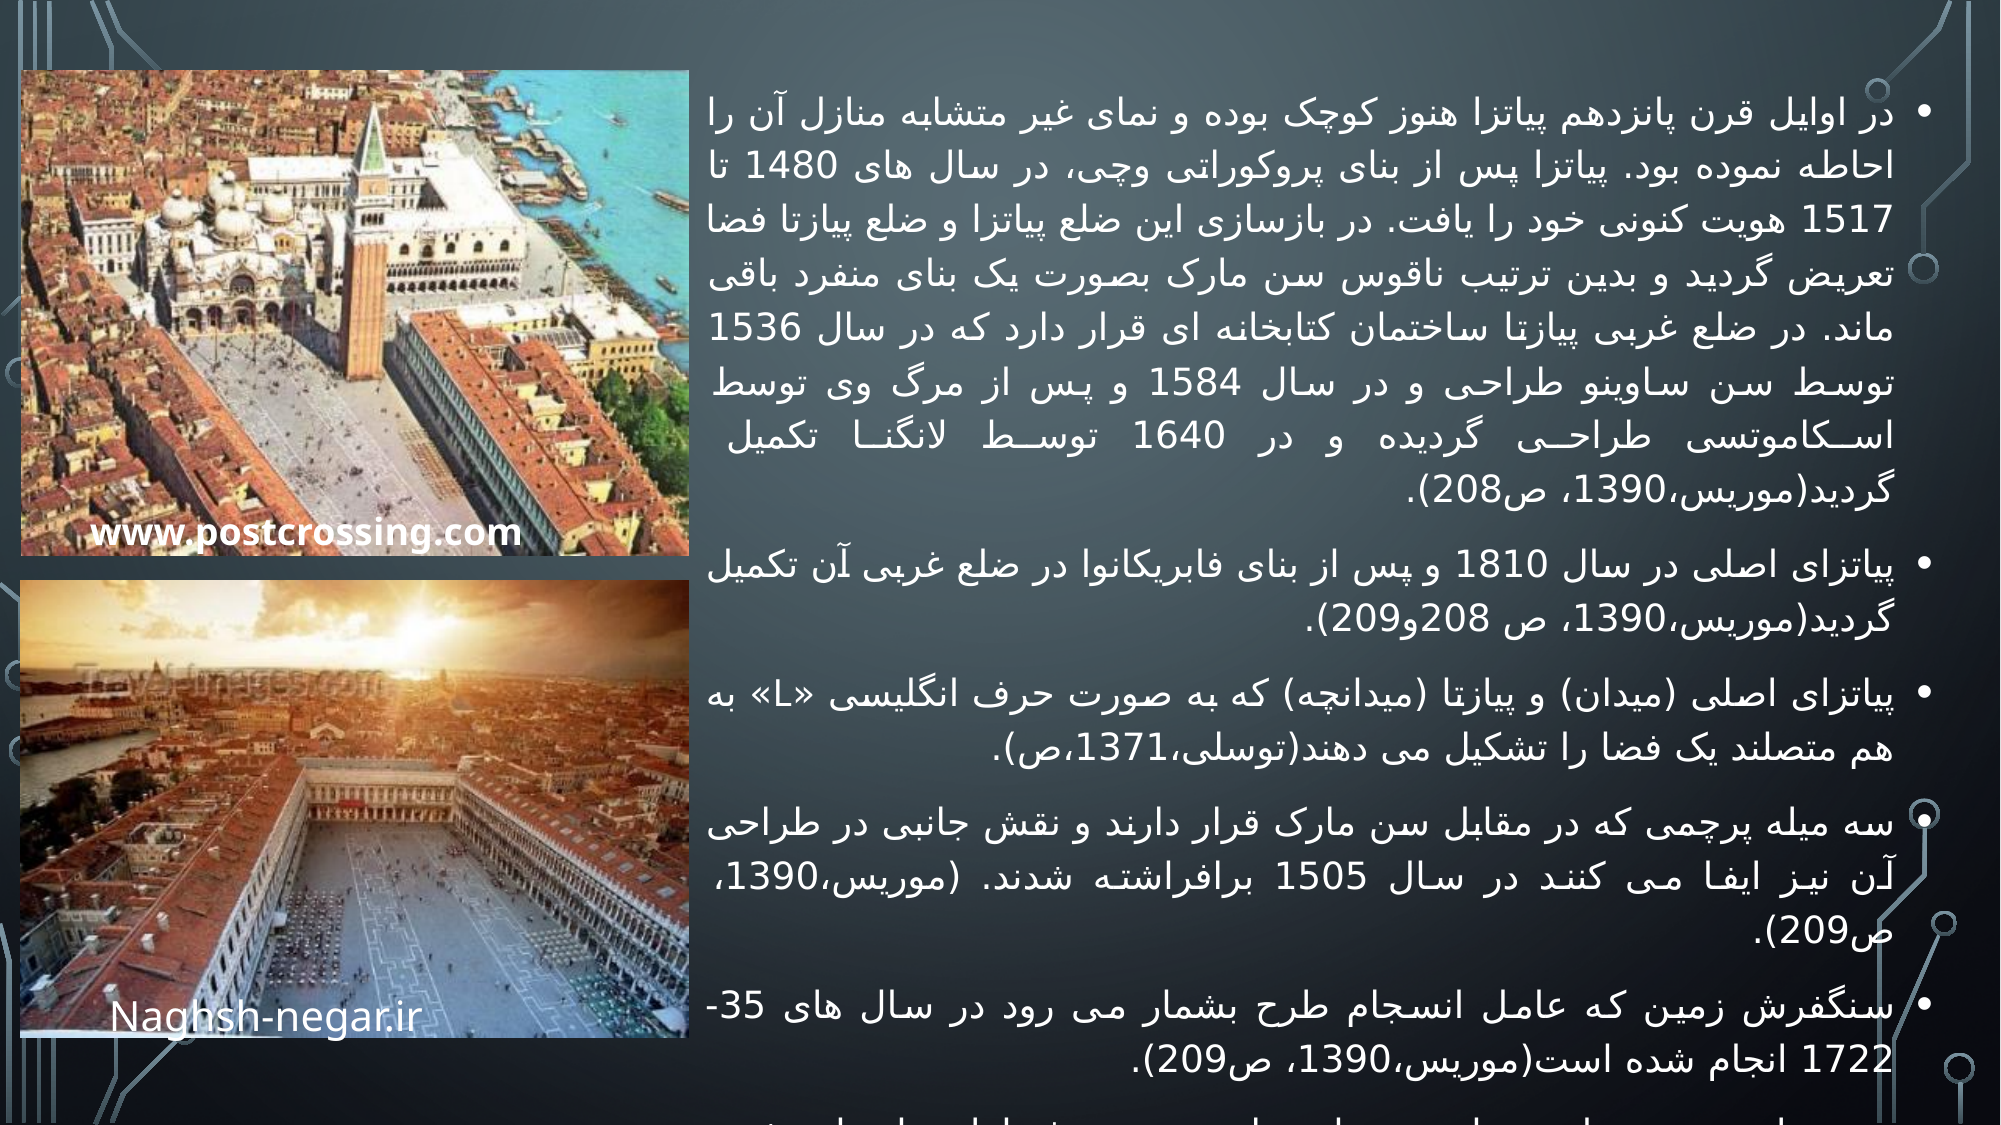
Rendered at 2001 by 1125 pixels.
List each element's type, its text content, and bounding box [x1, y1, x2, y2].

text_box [20, 70, 690, 557]
list در اوایل قرن پانزدهم پیاتزا هنوز کوچک بوده و نمای غیر متشابه منازل آن را احاطه نموده بود. پیاتزا پس از بنای پروکوراتی وچی، در سال های 1480 تا 1517 هویت کنونی خود را یافت. در بازسازی این ضلع پیاتزا و ضلع پیازتا فضا تعریض گردید و بدین ترتیب ناقوس سن مارک بصورت یک بنای منفرد باقی ماند. در ضلع غربی پیازتا ساختمان کتابخانه ای قرار دارد که در سال 1536 توسط سن ساوینو طراحی و در سال 1584 و پس از مرگ وی توسط اسکاموتسی طراحی گردیده و در 1640 توسط لانگنا تکمیل گردید(موریس،1390، ص208). پیاتزای اصلی در سال 1810 و پس از بنای فابریکانوا در ضلع غربی آن تکمیل گردید(موریس،1390، ص 208و209). پیاتزای اصلی (میدان) و پیازتا (میدانچه) که به صورت حرف انگلیسی «L» به هم متصلند یک فضا را تشکیل می دهند(توسلی،1371،ص). سه میله پرچمی که در مقابل سن مارک قرار دارند و نقش جانبی در طراحی آن نیز ایفا می کنند در سال 1505 برافراشته شدند. (موریس،1390، ص209). سنگفرش زمین که عامل انسجام طرح بشمار می رود در سال های 35-1722 انجام شده است(موریس،1390، ص209). در میدان بدنه موازی نداریم و این امر سبب فضاهای نامنظم شده است(توسلی،1371،ص). فضای اصلی میدان نیز به شکل حرف انگلیسی «U» است که فضای مطلوبی به نمای اصلی کلیسا داده است(توسلی،1371،ص). [690, 71, 1948, 1091]
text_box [20, 580, 690, 1039]
